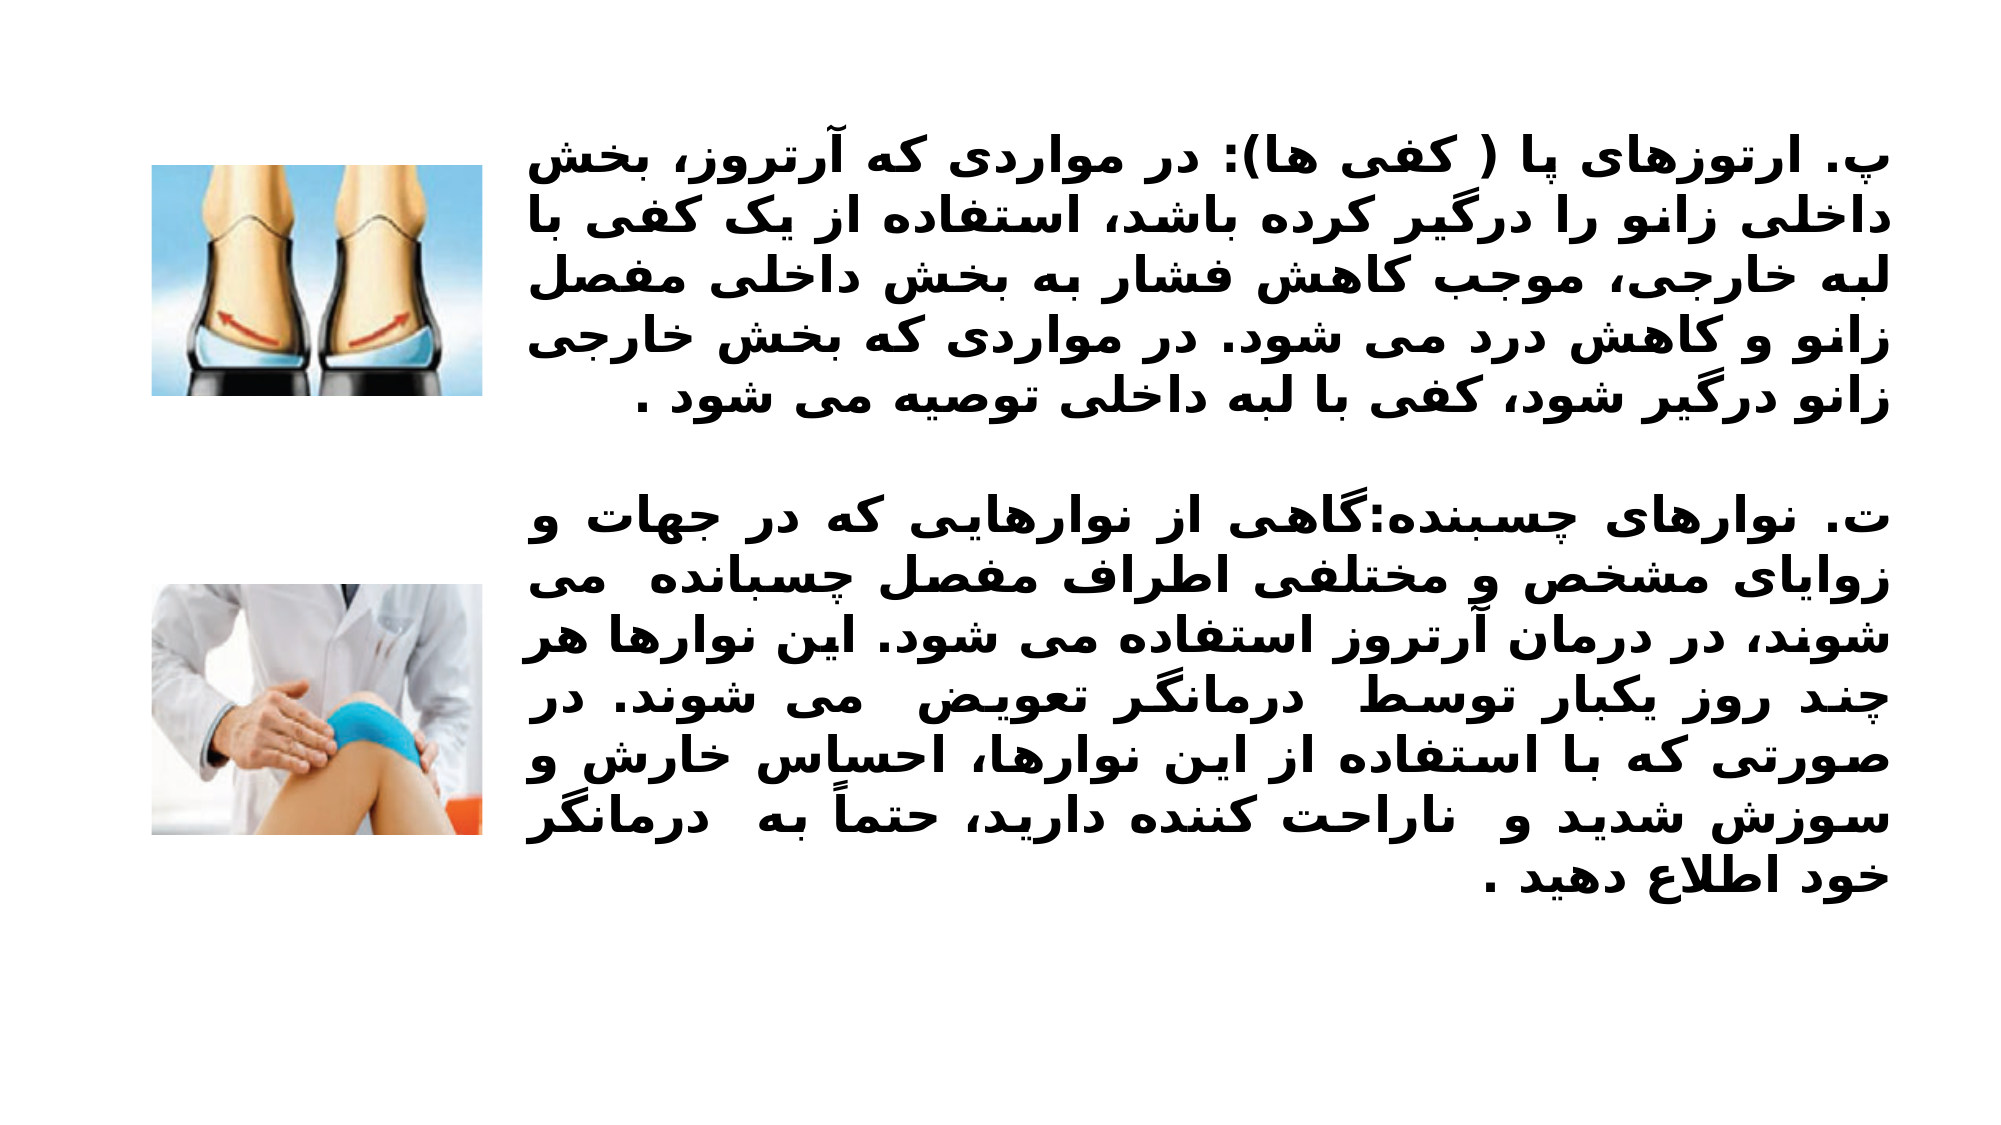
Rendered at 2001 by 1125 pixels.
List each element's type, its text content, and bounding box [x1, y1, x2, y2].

picture [151, 584, 483, 835]
picture [151, 165, 483, 396]
text_box پ. ارتوزهای پا ( کفی ها): در مواردی که آرتروز، بخش داخلی زانو را درگیر کرده باشد، استفاده از یک کفی با لبه خارجی، موجب کاهش فشار به بخش داخلی مفصل زانو و کاهش درد می شود. در مواردی که بخش خارجی زانو درگیر شود، کفی با لبه داخلی توصیه می شود . ت. نوارهای چسبنده:گاهی از نوارهایی که در جهات و زوایای مشخص و مختلفی اطراف مفصل چسبانده می شوند، در درمان آرتروز استفاده می شود. این نوارها هر چند روز یکبار توسط درمانگر تعویض می شوند. در صورتی که با استفاده از این نوارها، احساس خارش و سوزش شدید و ناراحت کننده دارید، حتماً به درمانگر خود اطلاع دهید . [509, 114, 1908, 910]
